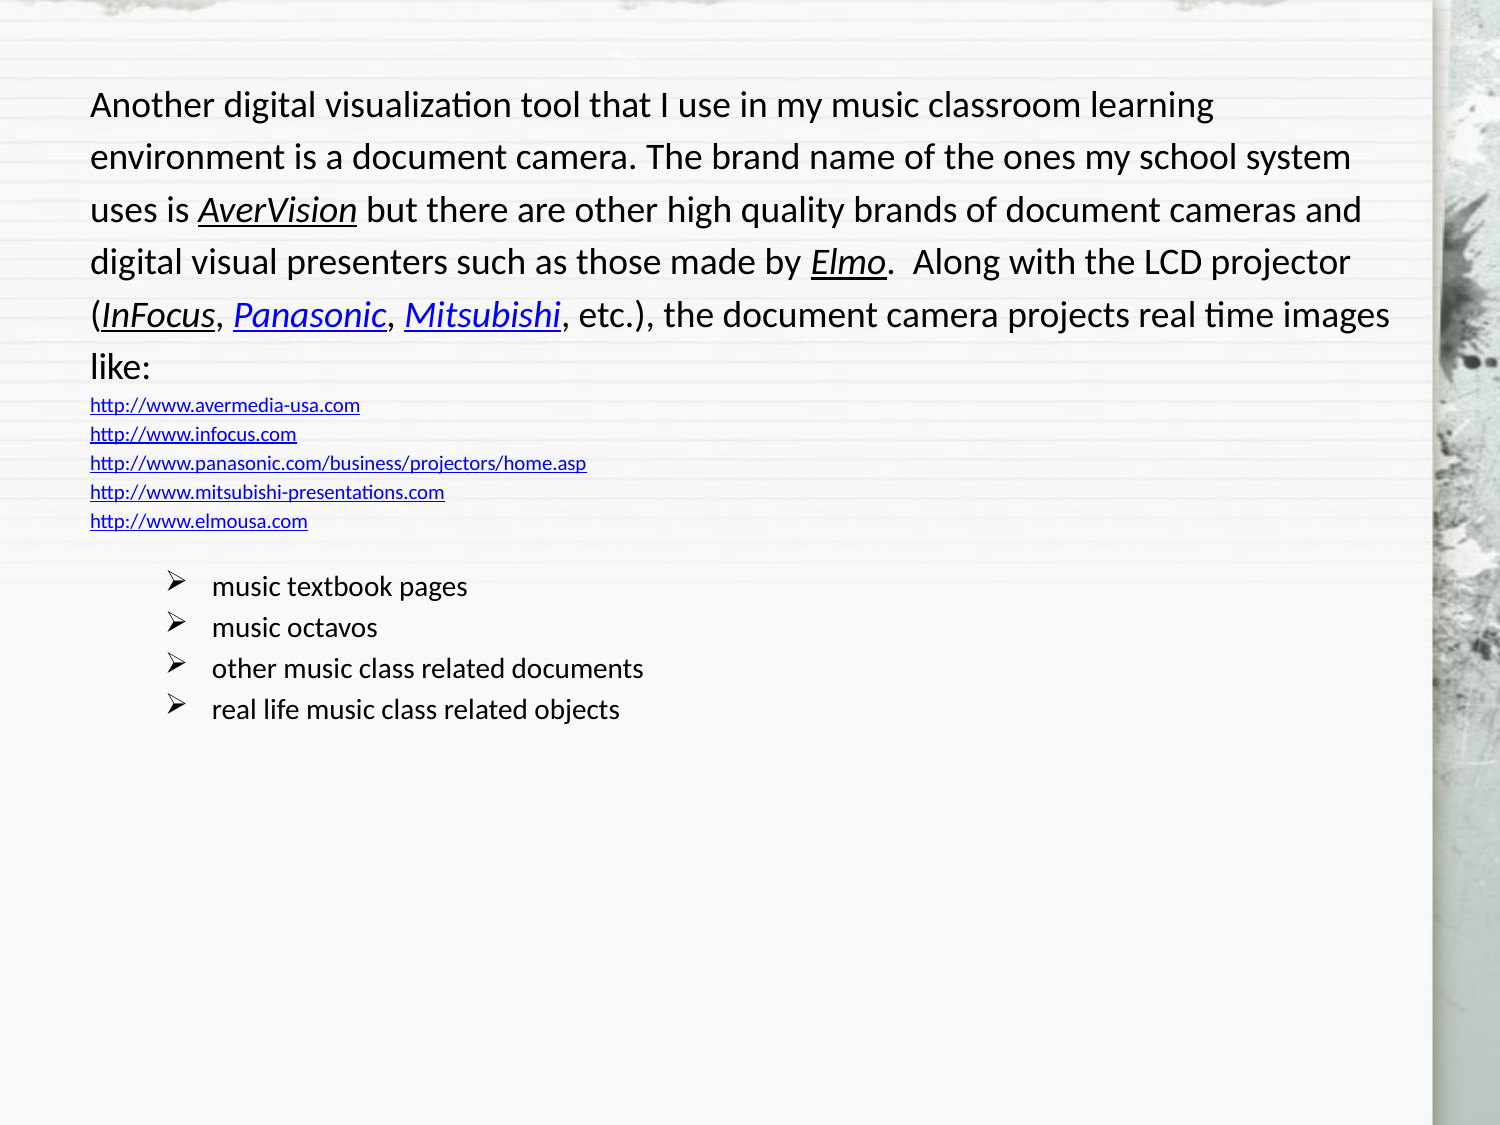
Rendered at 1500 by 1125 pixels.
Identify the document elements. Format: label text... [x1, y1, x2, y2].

list Another digital visualization tool that I use in my music classroom learning environment is a document camera. The brand name of the ones my school system uses is AverVision but there are other high quality brands of document cameras and digital visual presenters such as those made by Elmo. Along with the LCD projector (InFocus, Panasonic, Mitsubishi, etc.), the document camera projects real time images like: http://www.avermedia-usa.com http://www.infocus.com http://www.panasonic.com/business/projectors/home.asp http://www.mitsubishi-presentations.com http://www.elmousa.com music textbook pages music octavos other music class related documents real life music class related objects [75, 72, 1425, 1053]
picture [0, 0, 1500, 1125]
